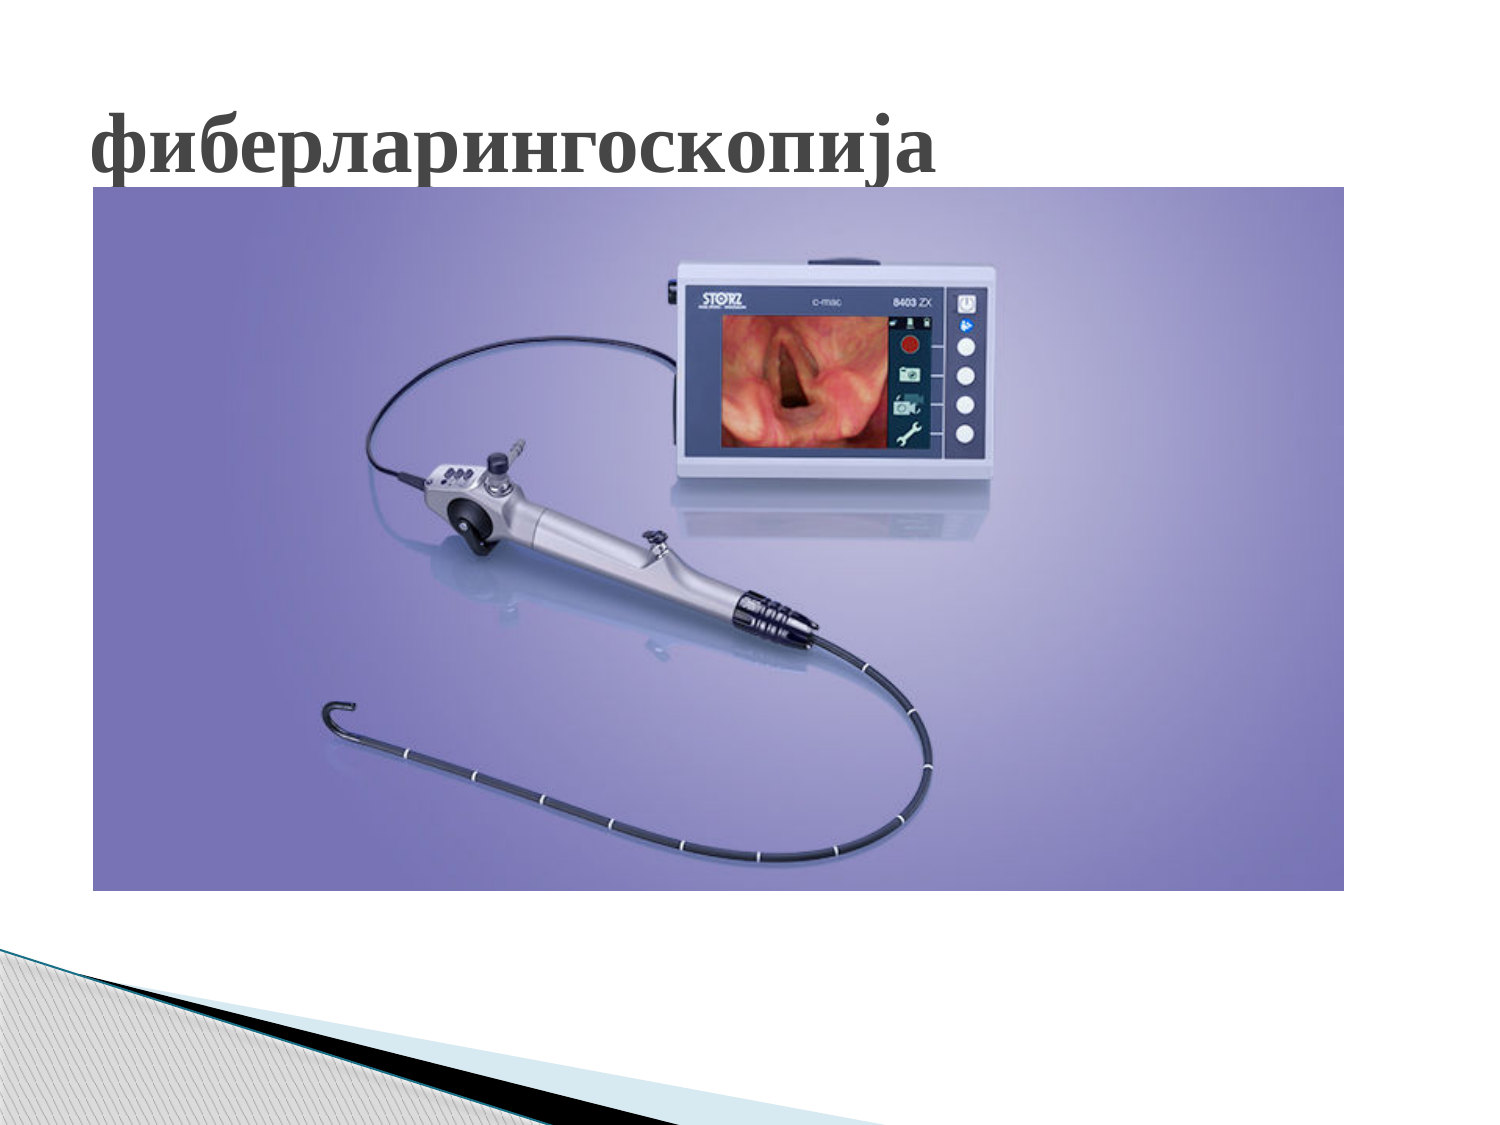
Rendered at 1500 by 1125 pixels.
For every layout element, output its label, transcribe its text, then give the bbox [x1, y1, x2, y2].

title фиберларингоскопија [75, 45, 1425, 233]
picture [93, 187, 1345, 891]
